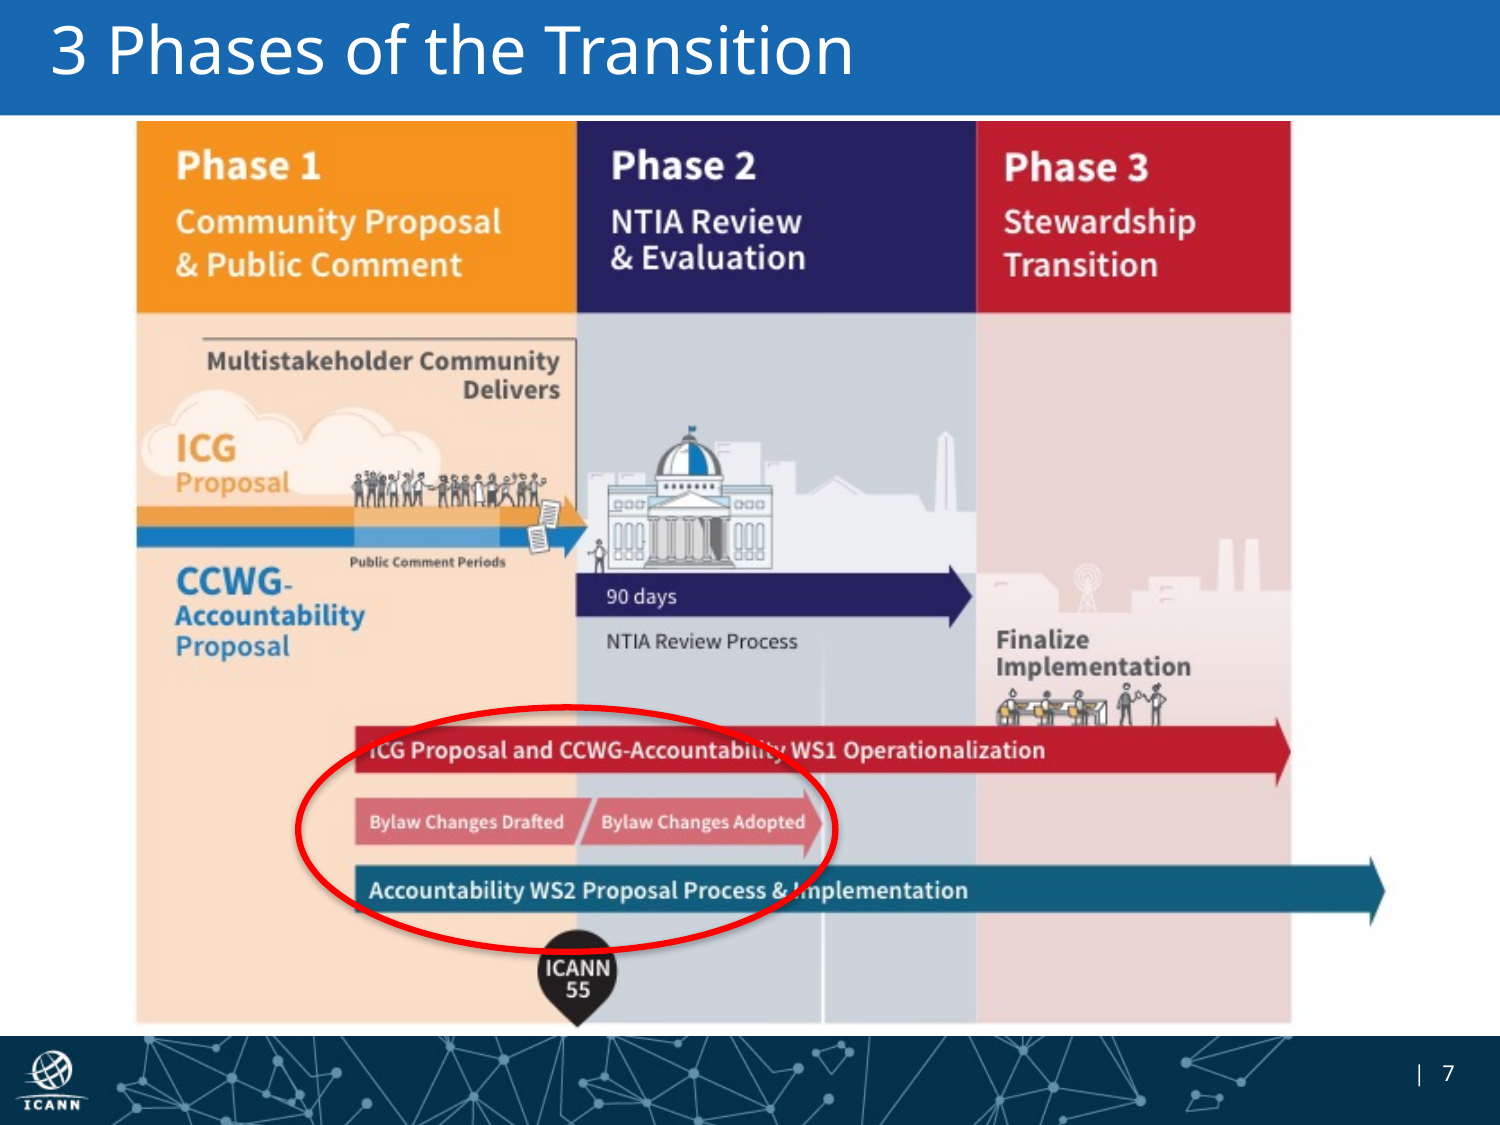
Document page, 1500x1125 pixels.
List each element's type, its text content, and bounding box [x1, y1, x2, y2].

title 3 Phases of the Transition [0, 0, 1500, 116]
picture [0, 1036, 1500, 1125]
picture [103, 121, 1397, 1033]
